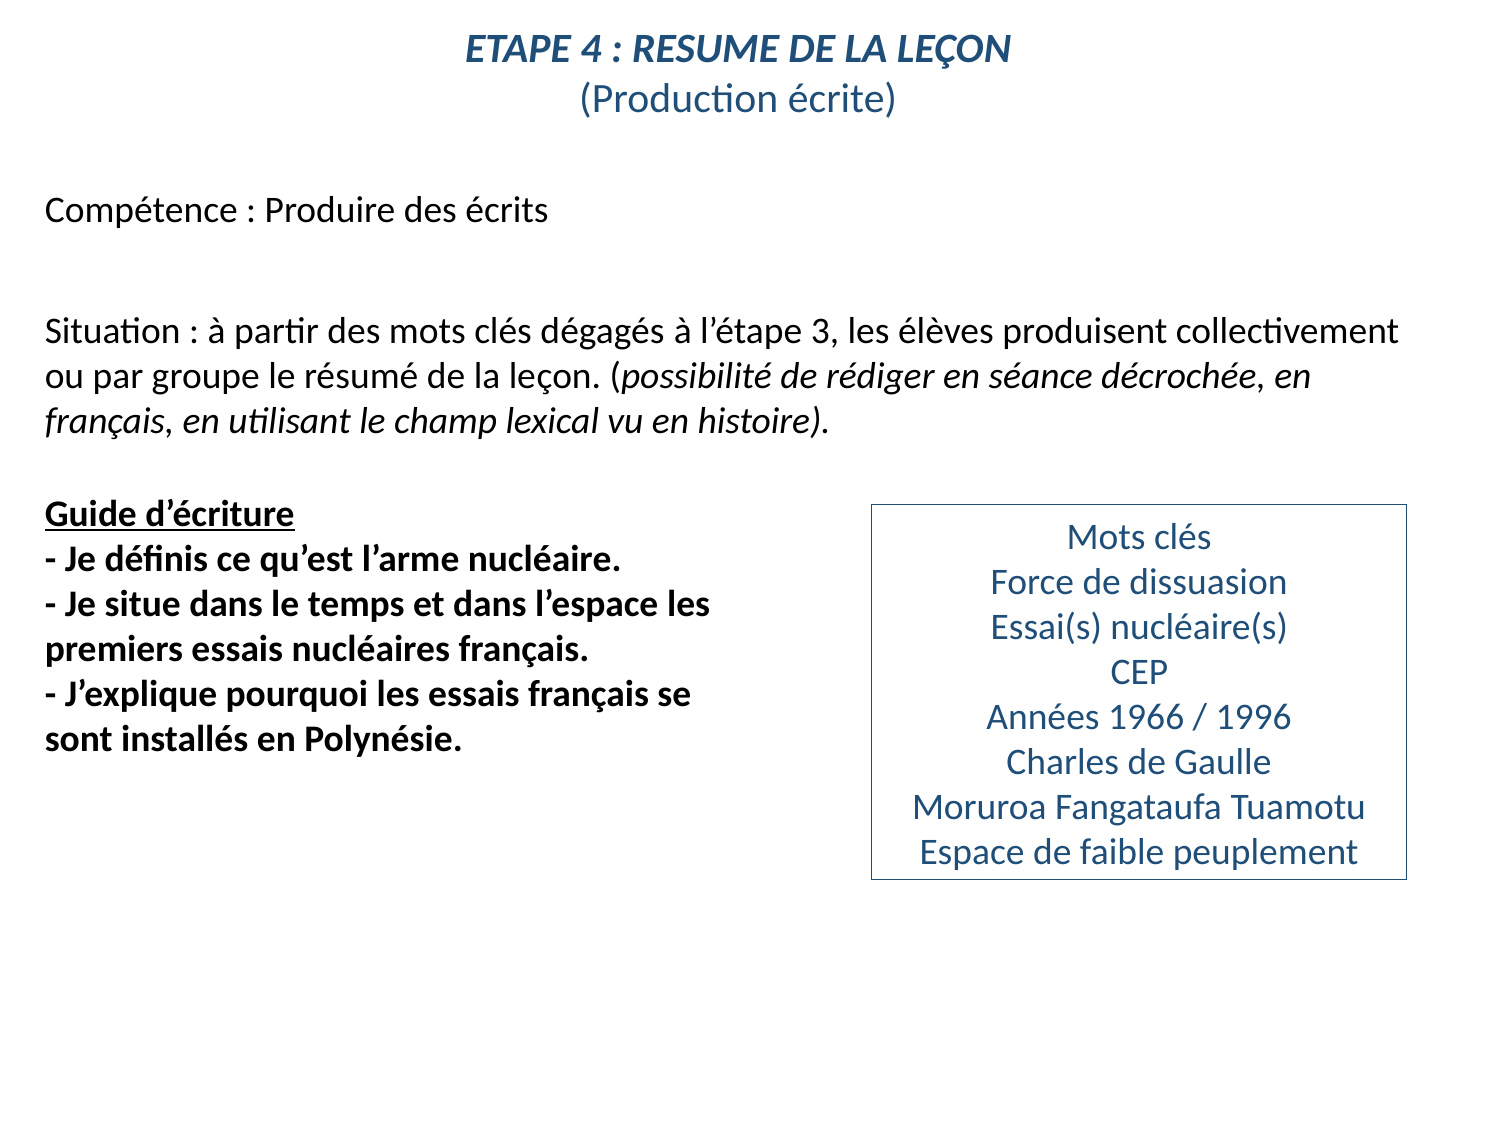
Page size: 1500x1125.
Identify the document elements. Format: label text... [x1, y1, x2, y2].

text_box Compétence : Produire des écrits [30, 177, 781, 238]
text_box Guide d’écriture - Je définis ce qu’est l’arme nucléaire. - Je situe dans le temps et dans l’espace les premiers essais nucléaires français. - J’explique pourquoi les essais français se sont installés en Polynésie. [30, 481, 781, 767]
text_box Situation : à partir des mots clés dégagés à l’étape 3, les élèves produisent collectivement ou par groupe le résumé de la leçon. (possibilité de rédiger en séance décrochée, en français, en utilisant le champ lexical vu en histoire). [30, 298, 1434, 448]
text_box Mots clés Force de dissuasion Essai(s) nucléaire(s) CEP Années 1966 / 1996 Charles de Gaulle Moruroa Fangataufa Tuamotu Espace de faible peuplement [871, 504, 1407, 880]
text_box ETAPE 4 : RESUME DE LA LEÇON (Production écrite) [138, 13, 1348, 129]
